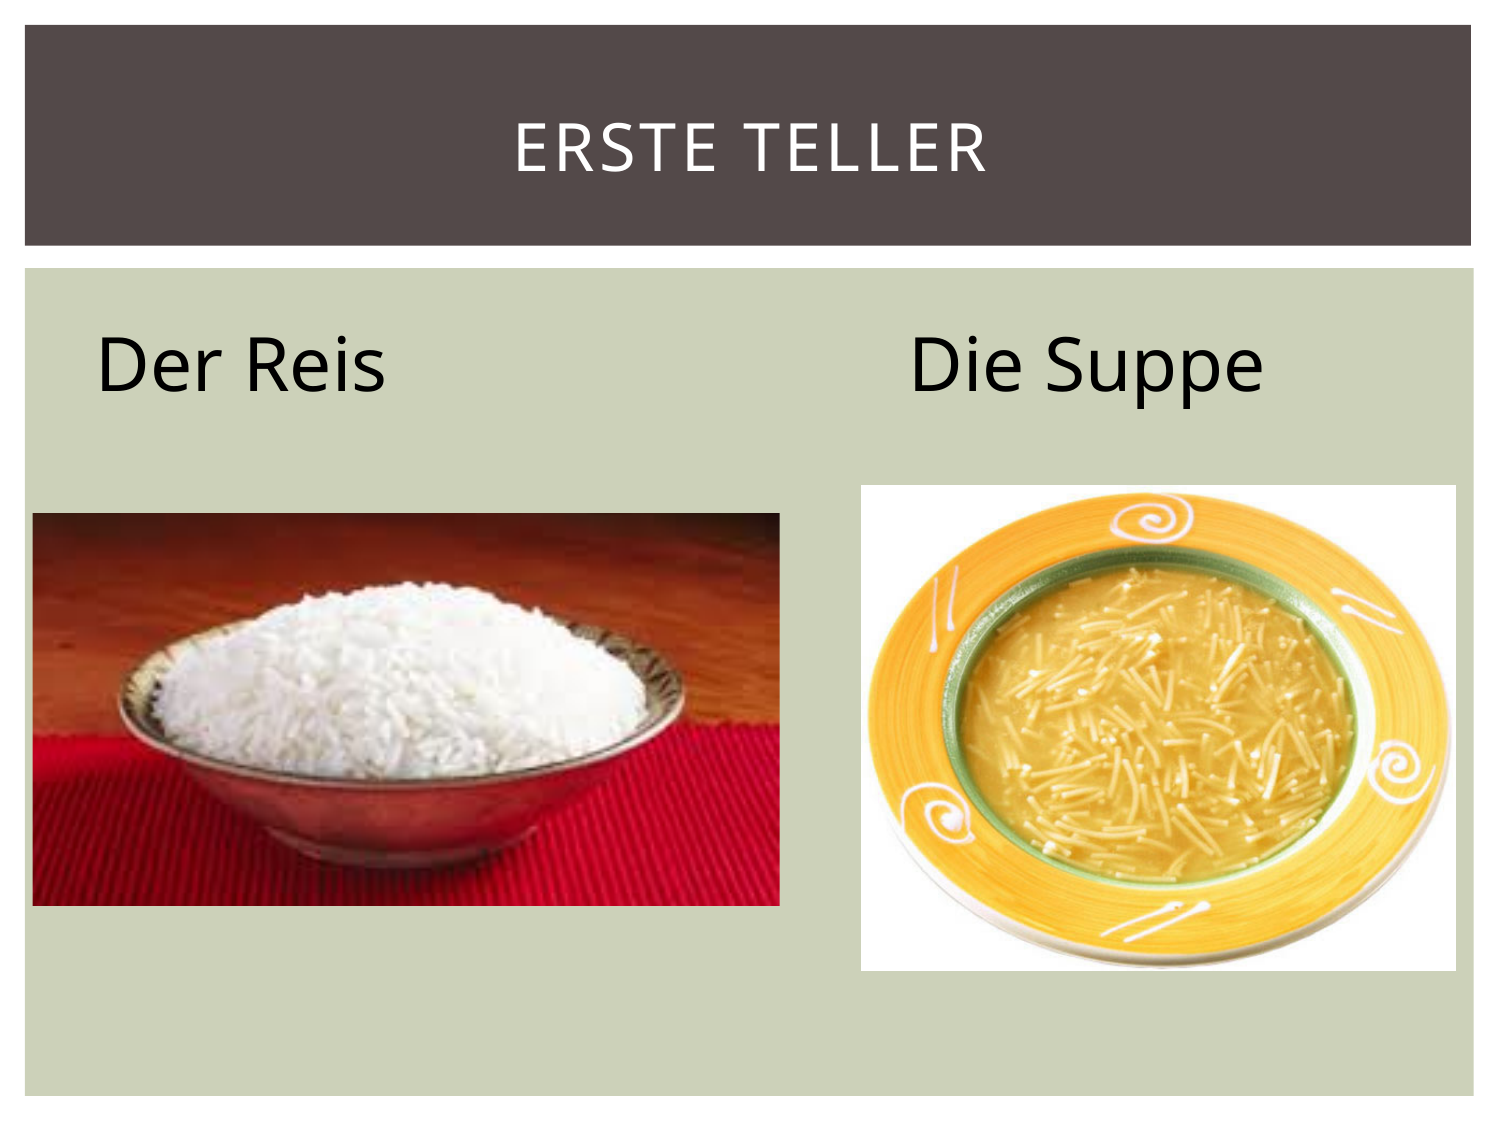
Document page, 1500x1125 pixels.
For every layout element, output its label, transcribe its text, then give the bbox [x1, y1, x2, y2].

picture [860, 485, 1457, 971]
text_box Die Suppe [893, 309, 1387, 414]
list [32, 513, 780, 906]
text_box Der Reis [81, 309, 686, 414]
title Erste Teller [62, 58, 1438, 232]
